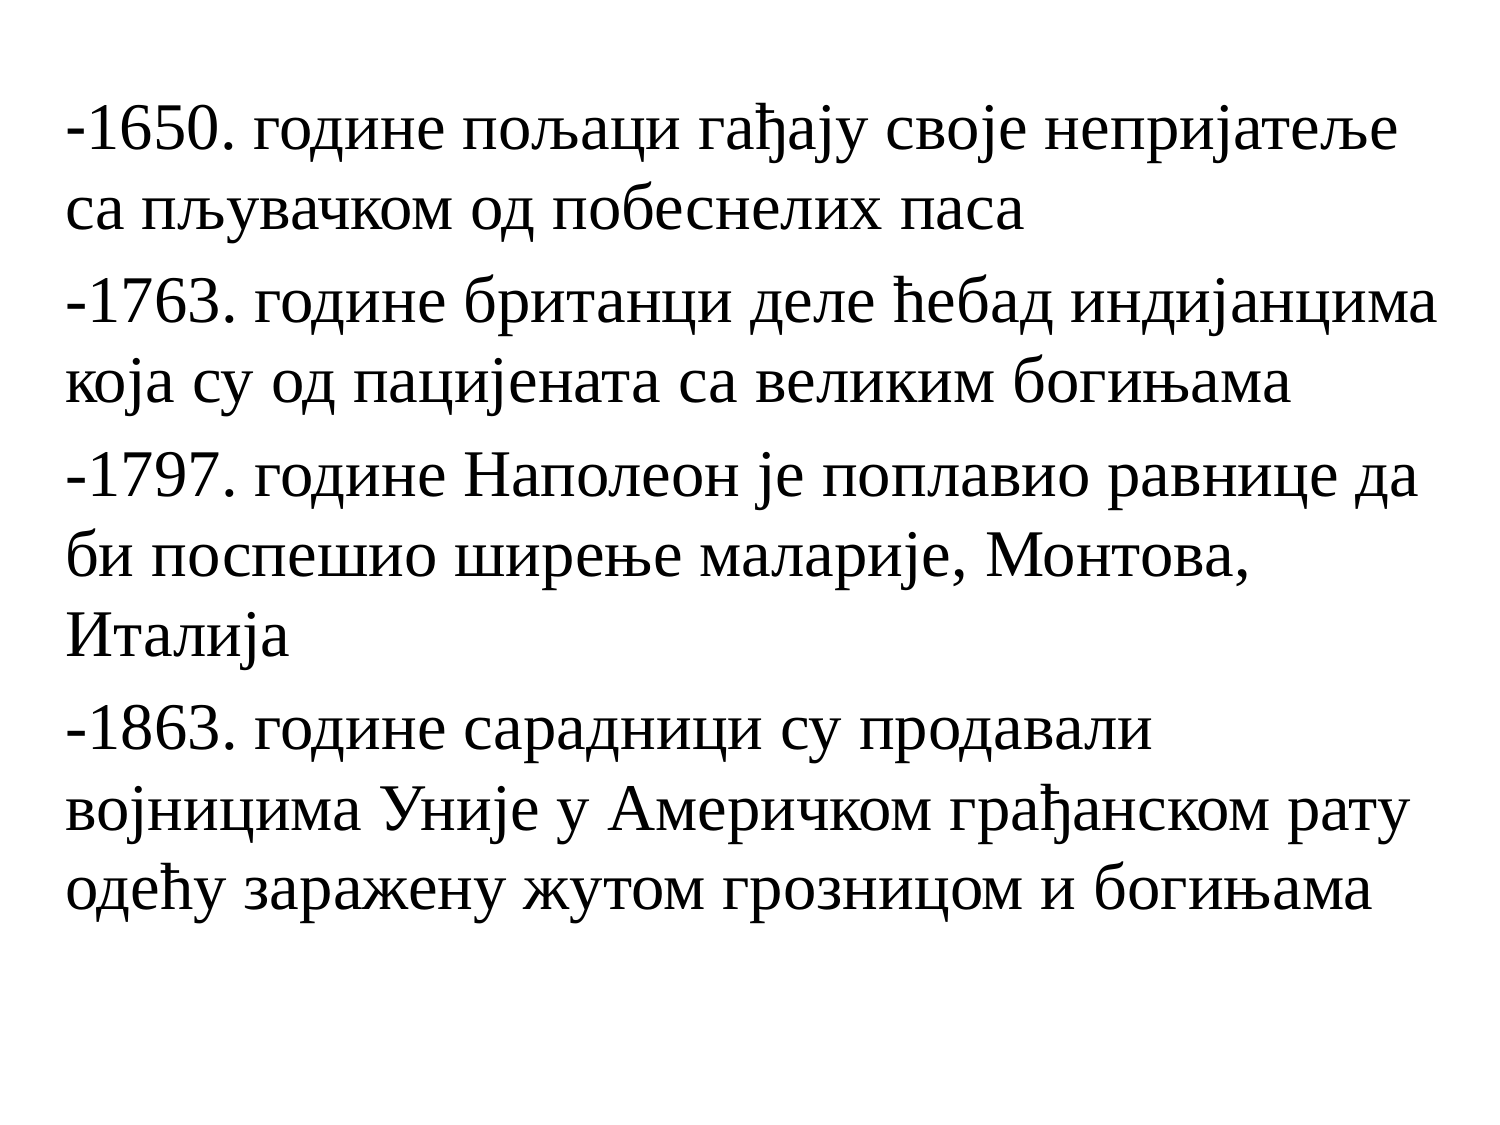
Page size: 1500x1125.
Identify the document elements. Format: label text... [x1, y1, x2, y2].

list -1650. године пољаци гађају своје непријатеље са пљувачком од побеснелих паса -1763. године британци деле ћебад индијанцима која су од пацијената са великим богињама -1797. године Наполеон је поплавио равнице да би поспешио ширење маларије, Монтова, Италија -1863. године сарадници су продавали војницима Уније у Америчком грађанском рату одећу заражену жутом грозницом и богињама [50, 75, 1475, 1075]
